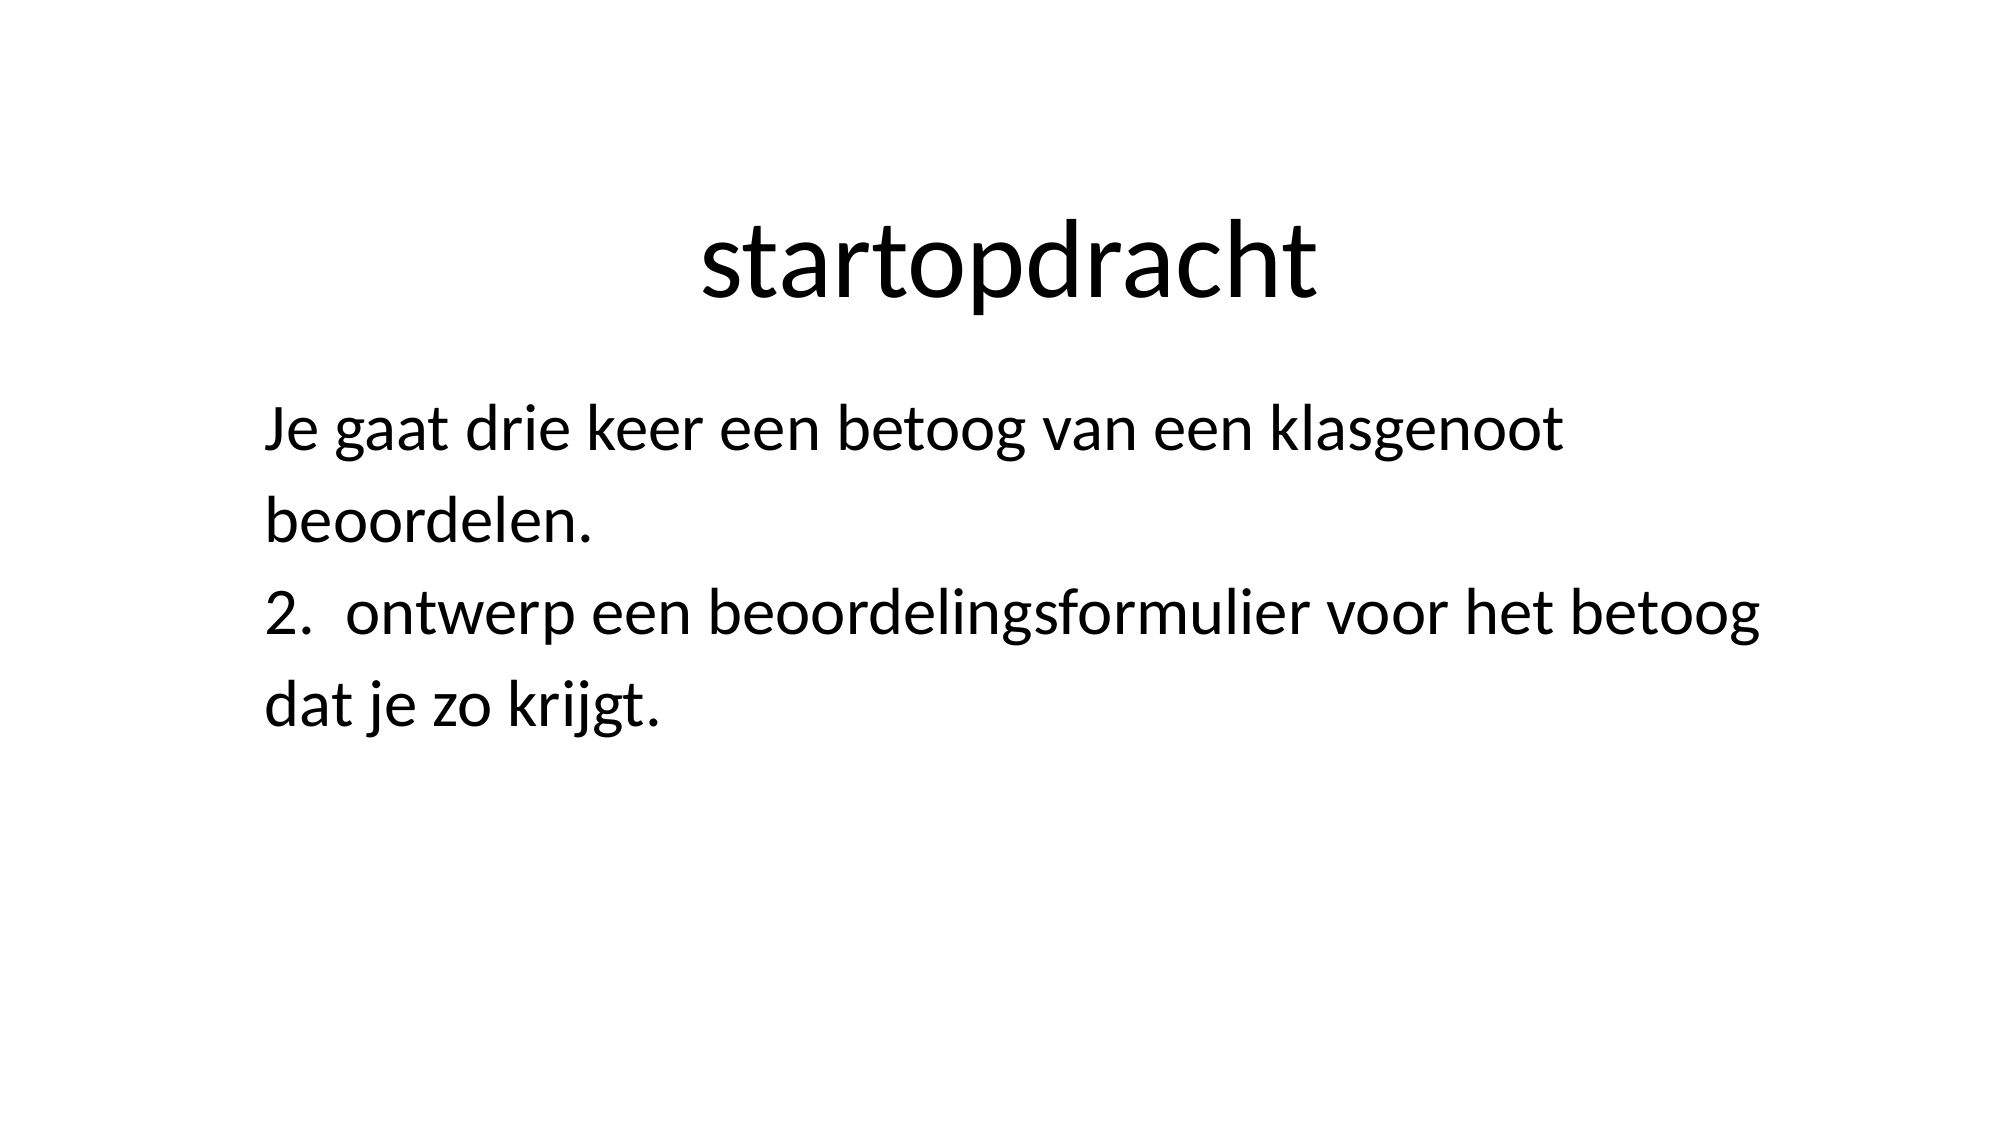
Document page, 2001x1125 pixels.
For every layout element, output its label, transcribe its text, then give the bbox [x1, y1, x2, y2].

title startopdracht [249, 184, 1769, 330]
subtitle Je gaat drie keer een betoog van een klasgenoot beoordelen. 2. ontwerp een beoordelingsformulier voor het betoog dat je zo krijgt. [249, 364, 1782, 863]
